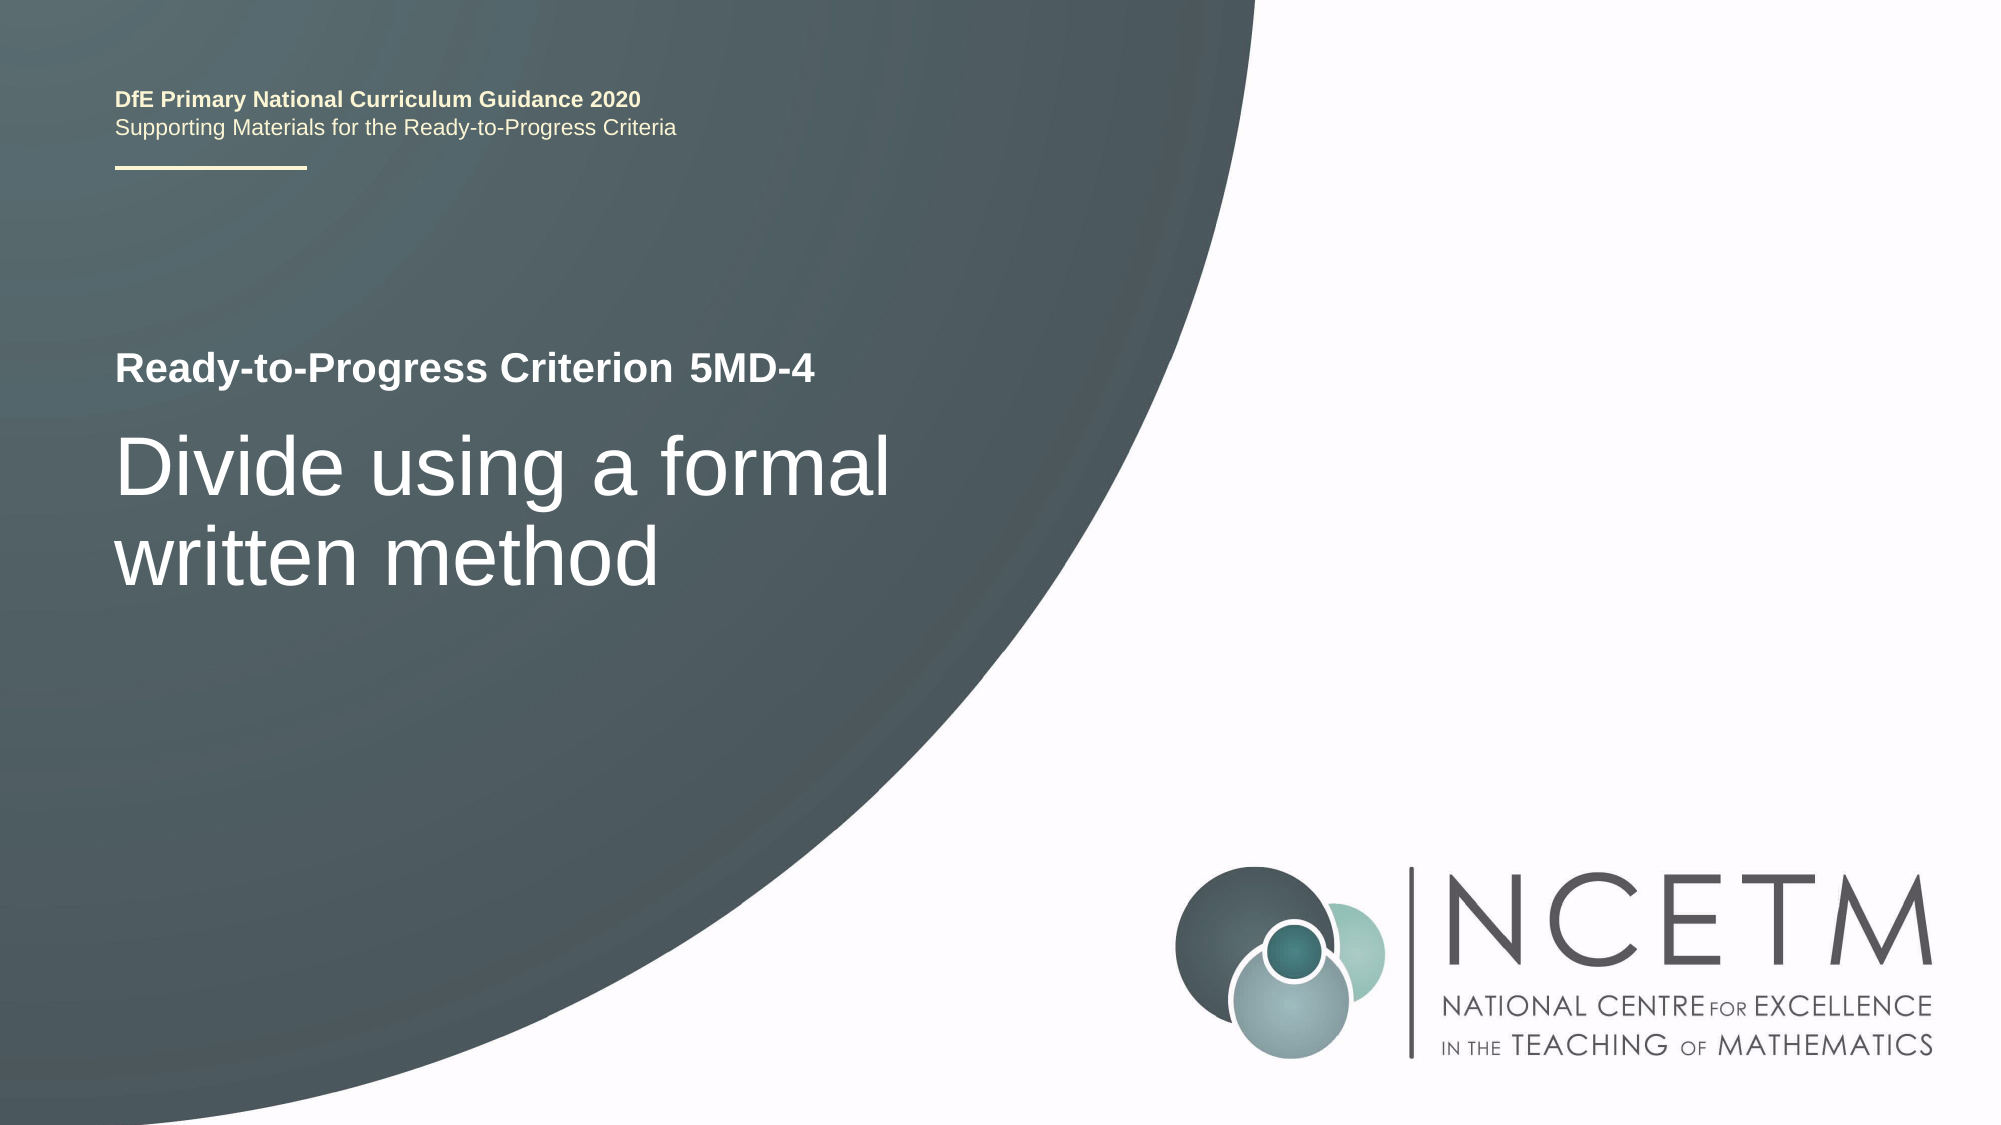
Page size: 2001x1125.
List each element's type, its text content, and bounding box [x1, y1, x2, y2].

subtitle Divide using a formal written method [99, 416, 1000, 912]
picture [0, 0, 2001, 1125]
list 5MD-4 [674, 338, 1043, 414]
